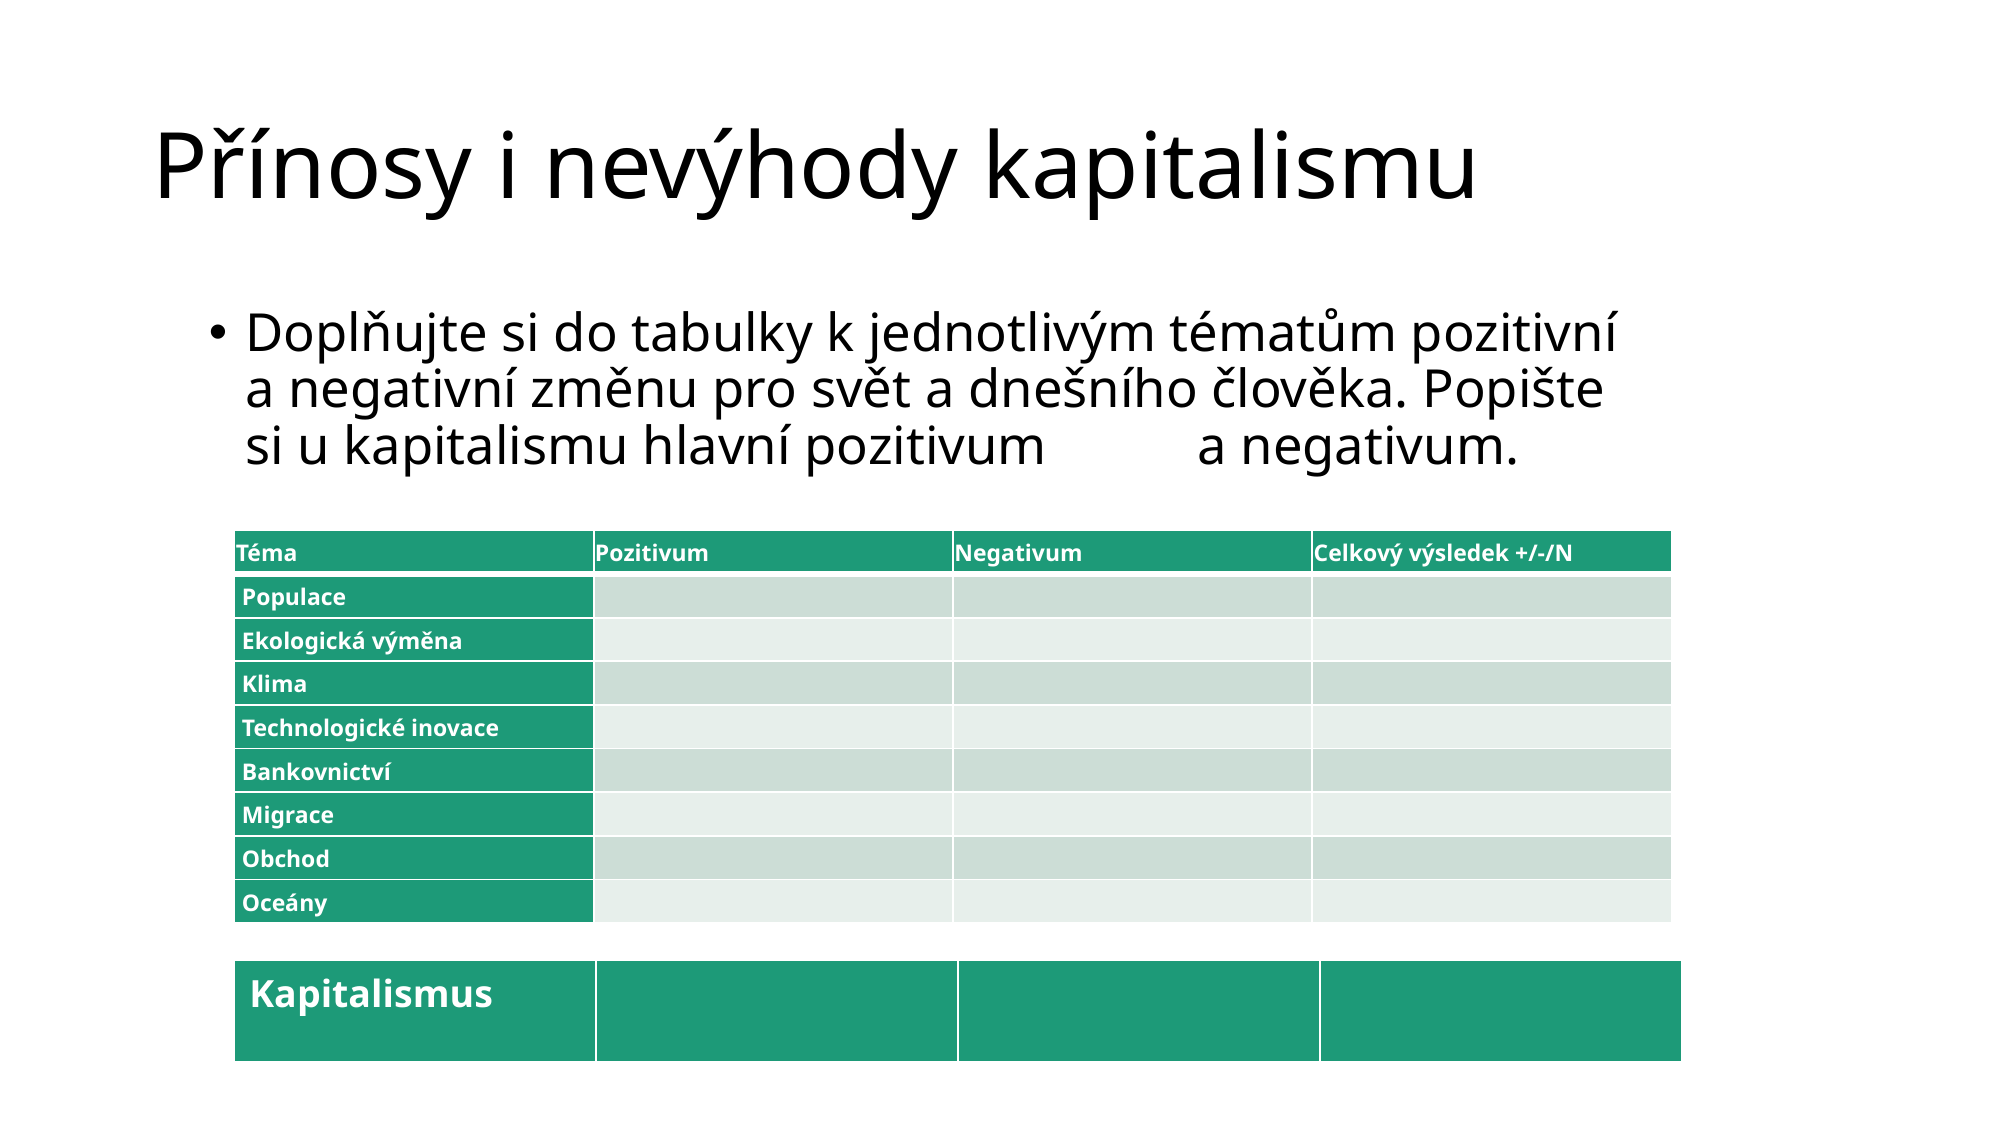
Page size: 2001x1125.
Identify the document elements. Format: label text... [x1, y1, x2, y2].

table_cell [1313, 793, 1671, 835]
table_cell [954, 837, 1311, 879]
title Přínosy i nevýhody kapitalismu [137, 59, 1863, 278]
table_cell Bankovnictví [235, 749, 593, 791]
table_header [959, 961, 1319, 1061]
table_cell [595, 749, 952, 791]
table_header Celkový výsledek +/-/N [1313, 531, 1671, 571]
table_cell [595, 662, 952, 704]
table_cell [595, 706, 952, 748]
table_cell [954, 577, 1311, 617]
table_header Negativum [954, 531, 1311, 571]
table_header Kapitalismus [235, 961, 595, 1061]
table_cell Obchod [235, 837, 593, 879]
table_cell Klima [235, 662, 593, 704]
table_header Pozitivum [595, 531, 952, 571]
table_cell Oceány [235, 880, 593, 922]
table_cell [1313, 662, 1671, 704]
table_cell [1313, 749, 1671, 791]
table_header [597, 961, 957, 1061]
table_cell [954, 619, 1311, 660]
table_cell [1313, 880, 1671, 922]
table_cell [1313, 706, 1671, 748]
table_cell [954, 749, 1311, 791]
table_cell [595, 837, 952, 879]
table_header [1321, 961, 1681, 1061]
table_cell Populace [235, 577, 593, 617]
table_header Téma [235, 531, 593, 571]
table_cell Ekologická výměna [235, 619, 593, 660]
table_cell [1313, 837, 1671, 879]
list Doplňujte si do tabulky k jednotlivým tématům pozitivní a negativní změnu pro svět a dnešního člověka. Popište si u kapitalismu hlavní pozitivum a negativum. [193, 298, 1642, 533]
table_cell [954, 706, 1311, 748]
table_cell Technologické inovace [235, 706, 593, 748]
table_cell [1313, 619, 1671, 660]
table_cell [954, 880, 1311, 922]
table_cell [595, 880, 952, 922]
table_cell Migrace [235, 793, 593, 835]
table_cell [954, 793, 1311, 835]
table_cell [1313, 577, 1671, 617]
table_cell [595, 619, 952, 660]
table_cell [595, 793, 952, 835]
table_cell [954, 662, 1311, 704]
table_cell [595, 577, 952, 617]
